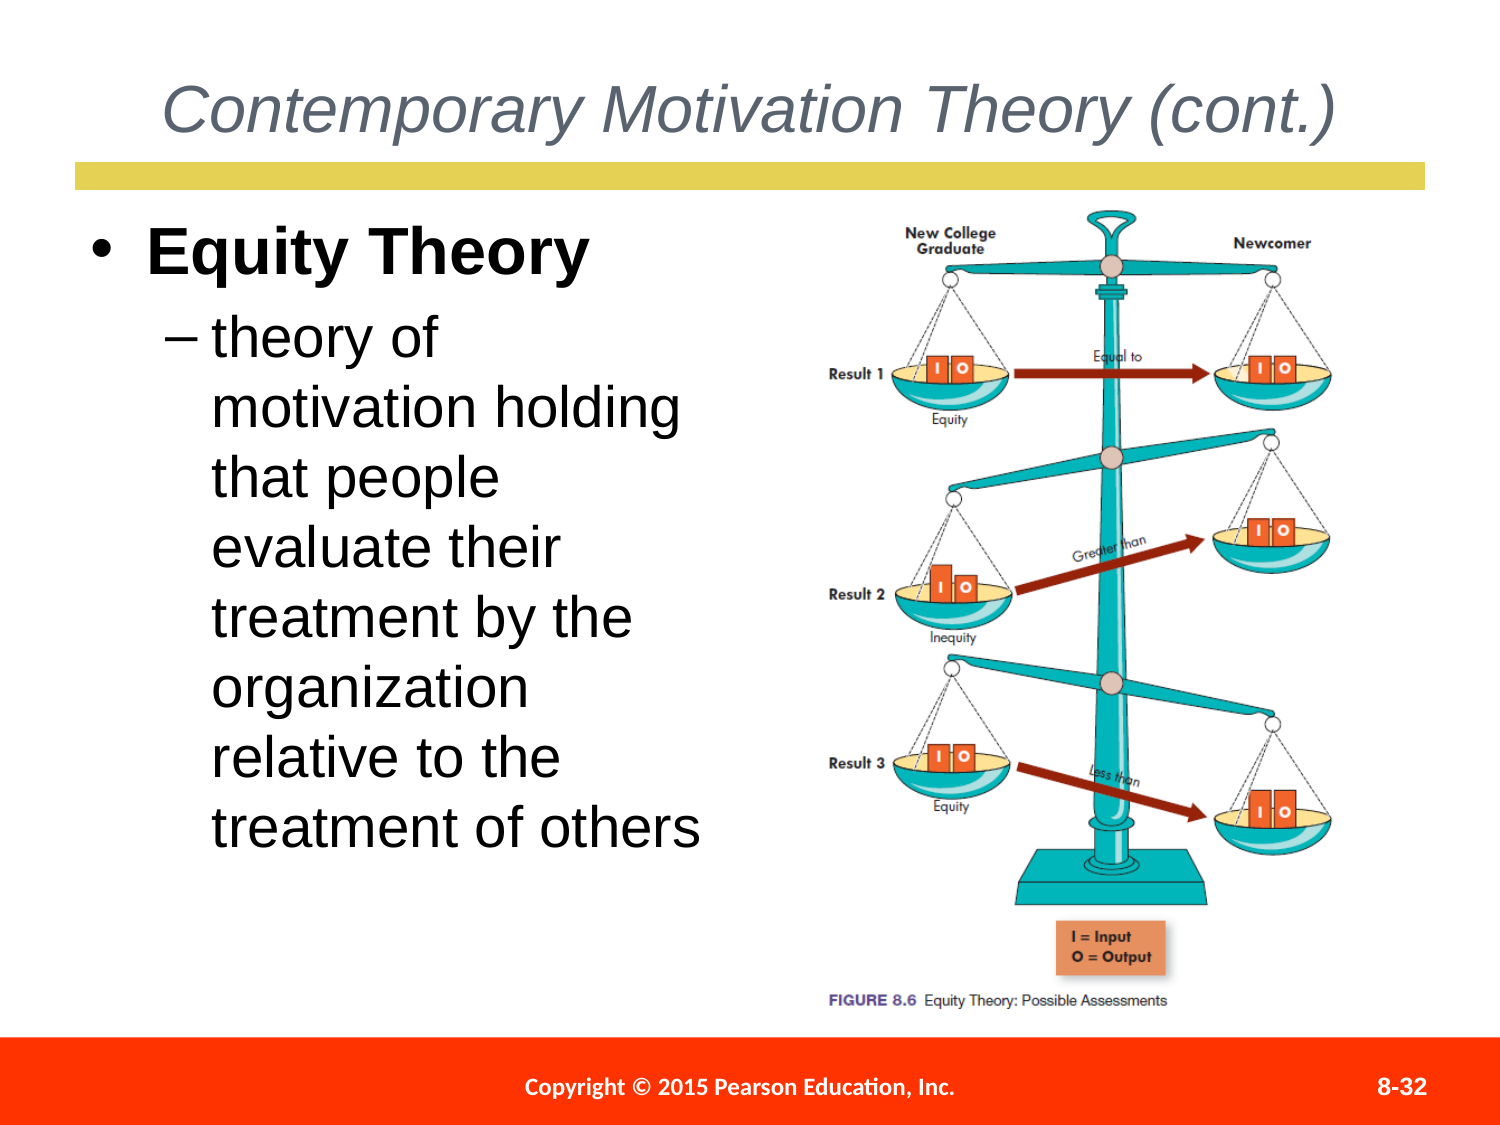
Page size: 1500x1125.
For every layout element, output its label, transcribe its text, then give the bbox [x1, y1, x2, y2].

title Contemporary Motivation Theory (cont.) [74, 12, 1426, 201]
list Equity Theory theory of motivation holding that people evaluate their treatment by the organization relative to the treatment of others [74, 199, 726, 1006]
picture [799, 205, 1350, 1019]
